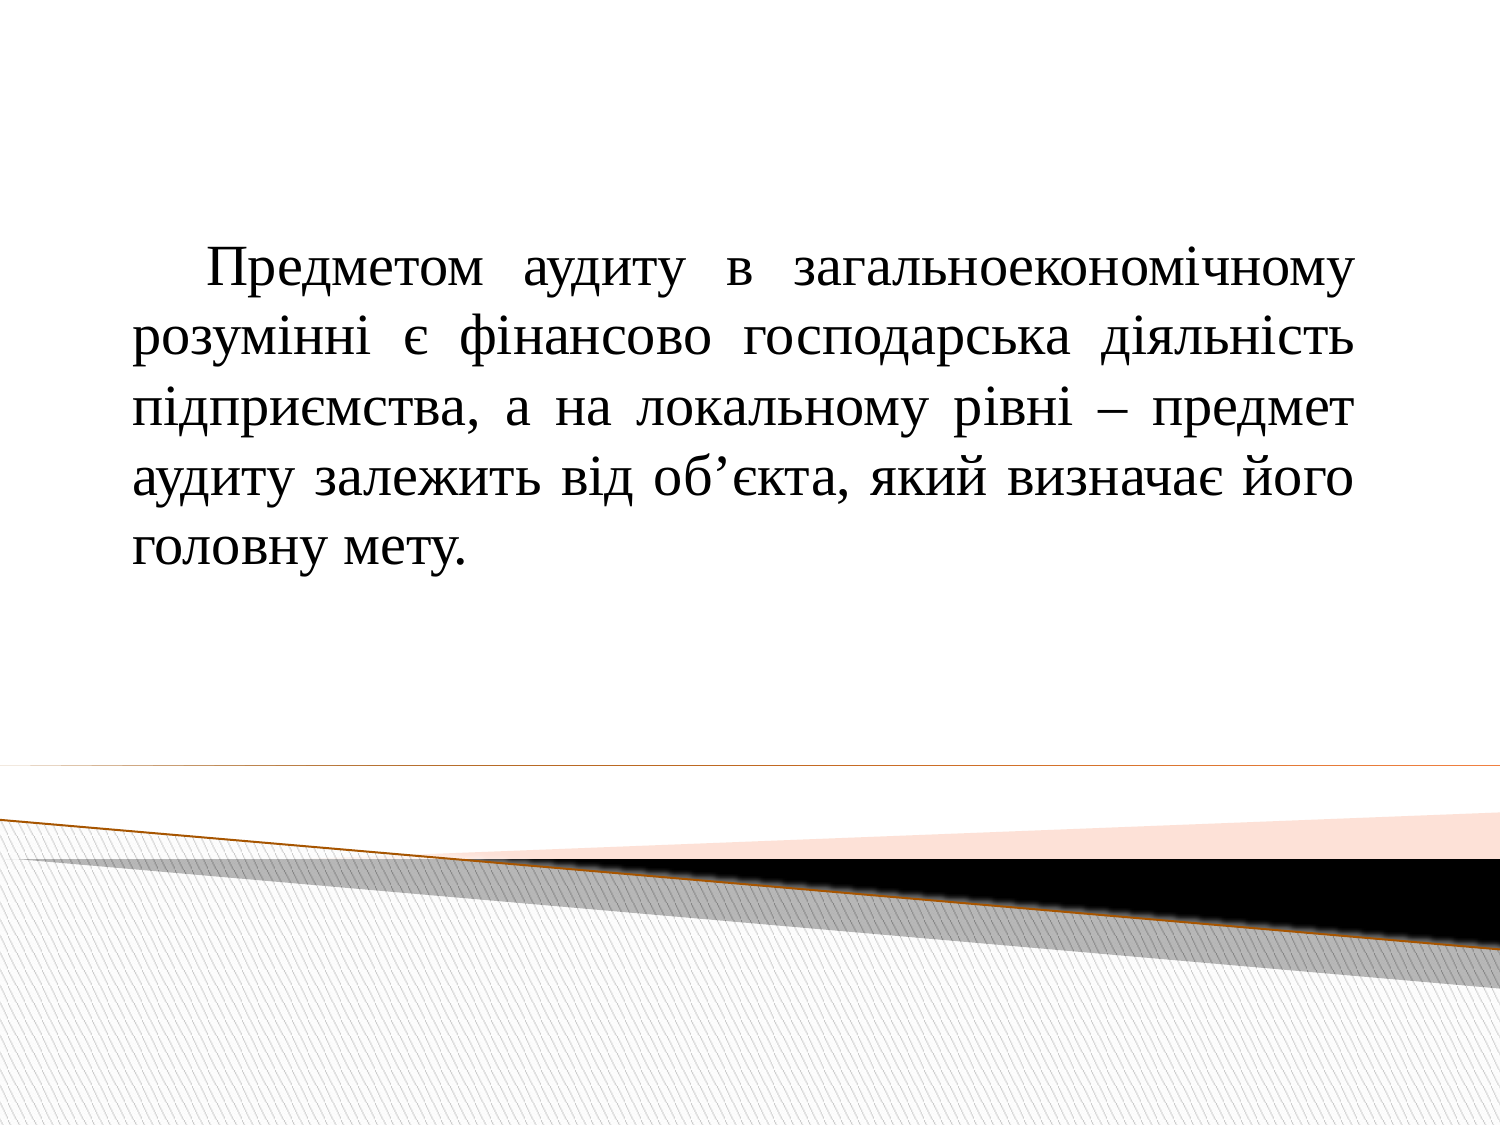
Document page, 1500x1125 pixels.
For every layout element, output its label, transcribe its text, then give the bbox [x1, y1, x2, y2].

text_box Предметом аудиту в загальноекономічному розумінні є фінансово господарська діяльність підприємства, а на локальному рівні – предмет аудиту залежить від об’єкта, який визначає його головну мету. [117, 219, 1372, 584]
